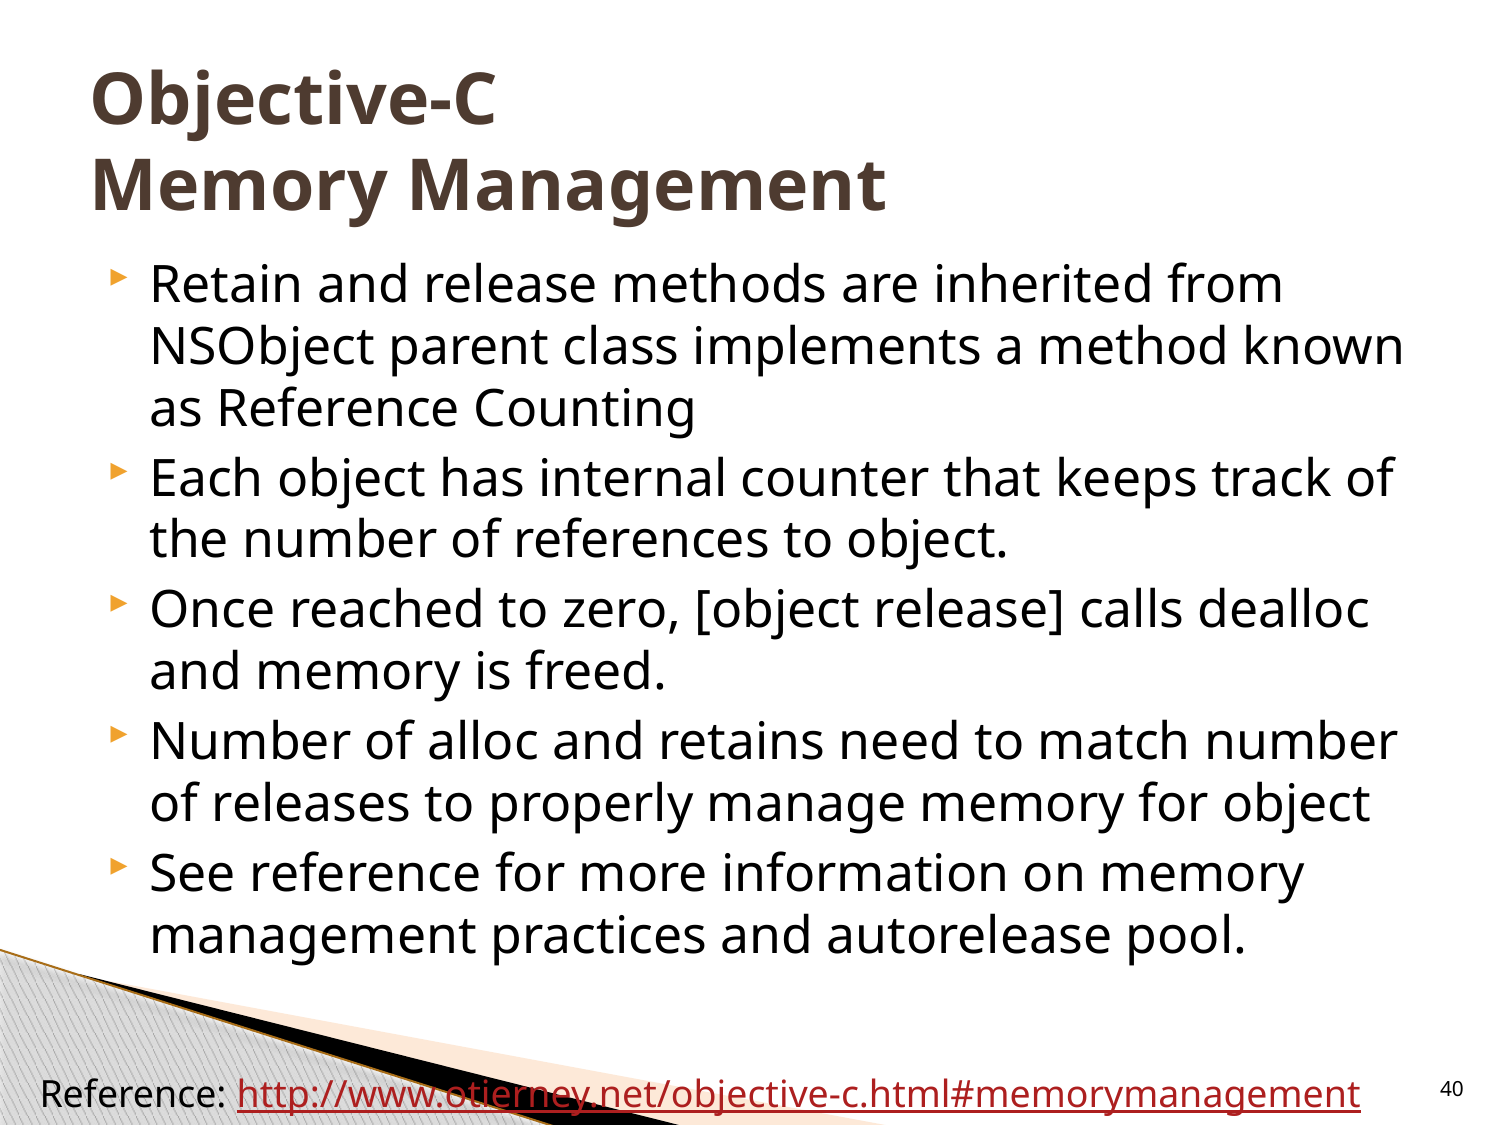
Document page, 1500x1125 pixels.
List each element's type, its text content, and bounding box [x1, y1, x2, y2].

list Retain and release methods are inherited from NSObject parent class implements a method known as Reference Counting Each object has internal counter that keeps track of the number of references to object. Once reached to zero, [object release] calls dealloc and memory is freed. Number of alloc and retains need to match number of releases to properly manage memory for object See reference for more information on memory management practices and autorelease pool. [75, 243, 1425, 986]
title Objective-C Memory Management [75, 45, 1425, 233]
text_box Reference: http://www.otierney.net/objective-c.html#memorymanagement [24, 1062, 1438, 1125]
slide_number 40 [1418, 1051, 1479, 1112]
